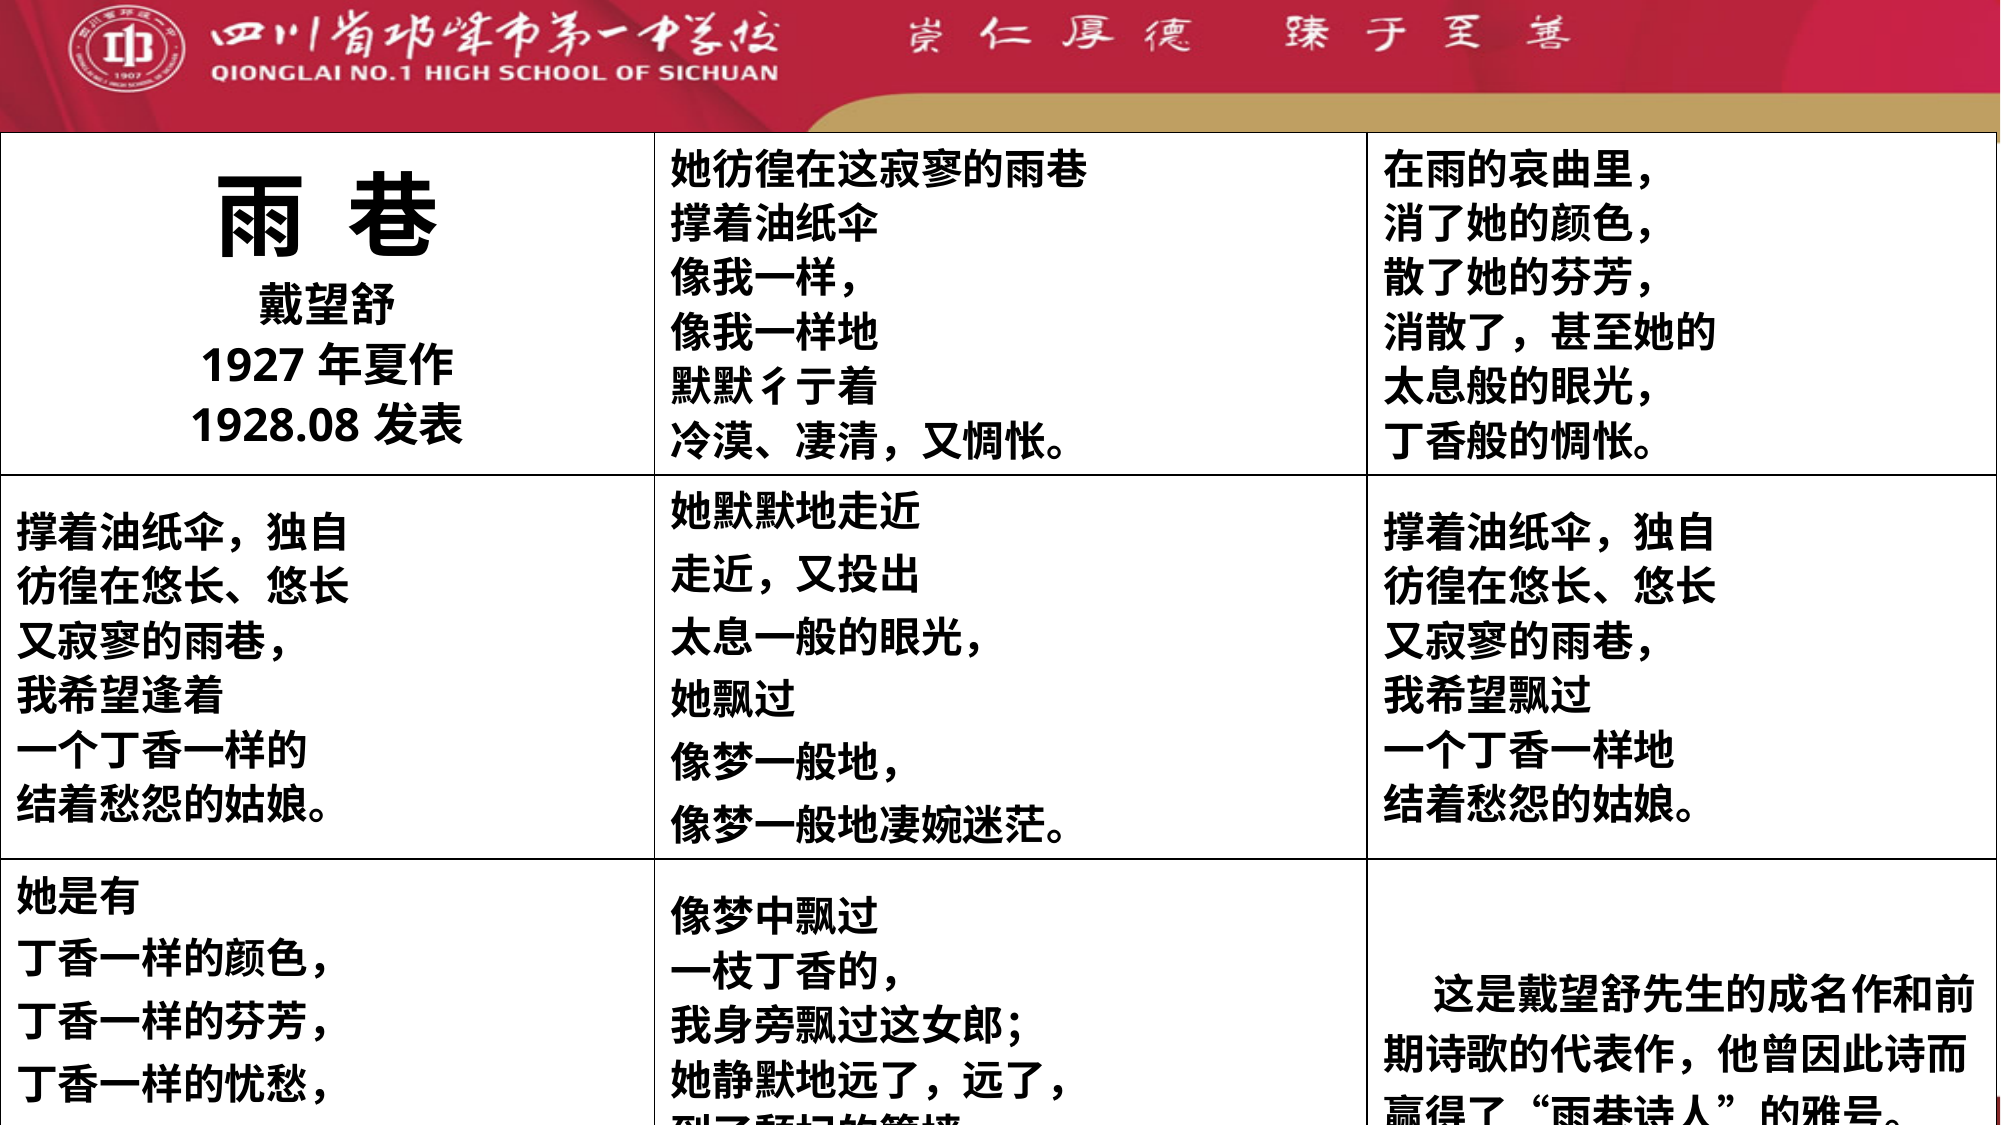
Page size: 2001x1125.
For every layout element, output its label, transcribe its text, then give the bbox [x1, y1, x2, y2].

table_cell 她默默地走近 走近，又投出 太息一般的眼光， 她飘过 像梦一般地， 像梦一般地凄婉迷茫。 [655, 476, 1366, 858]
picture [0, 0, 2001, 1125]
table_cell 她是有 丁香一样的颜色， 丁香一样的芬芳， 丁香一样的忧愁， 在雨中哀怨， 哀怨又彷徨。 [1, 860, 654, 1125]
table_header 雨 巷 戴望舒 1927年夏作 1928.08发表 [1, 133, 654, 474]
table_cell 撑着油纸伞，独自 彷徨在悠长、悠长 又寂寥的雨巷， 我希望飘过 一个丁香一样地 结着愁怨的姑娘。 [1368, 476, 1996, 858]
table_header 在雨的哀曲里， 消了她的颜色， 散了她的芬芳， 消散了，甚至她的 太息般的眼光， 丁香般的惆怅。 [1368, 133, 1996, 474]
table_cell 撑着油纸伞，独自 彷徨在悠长、悠长 又寂寥的雨巷， 我希望逢着 一个丁香一样的 结着愁怨的姑娘。 [1, 476, 654, 858]
table_cell 这是戴望舒先生的成名作和前期诗歌的代表作，他曾因此诗而赢得了“雨巷诗人”的雅号。 [1368, 860, 1996, 1125]
table_header 她彷徨在这寂寥的雨巷 撑着油纸伞 像我一样， 像我一样地 默默彳亍着 冷漠、凄清，又惆怅。 [655, 133, 1366, 474]
table_cell 像梦中飘过 一枝丁香的， 我身旁飘过这女郎； 她静默地远了，远了， 到了颓圮的篱墙， 走尽这雨巷。 [655, 860, 1366, 1125]
